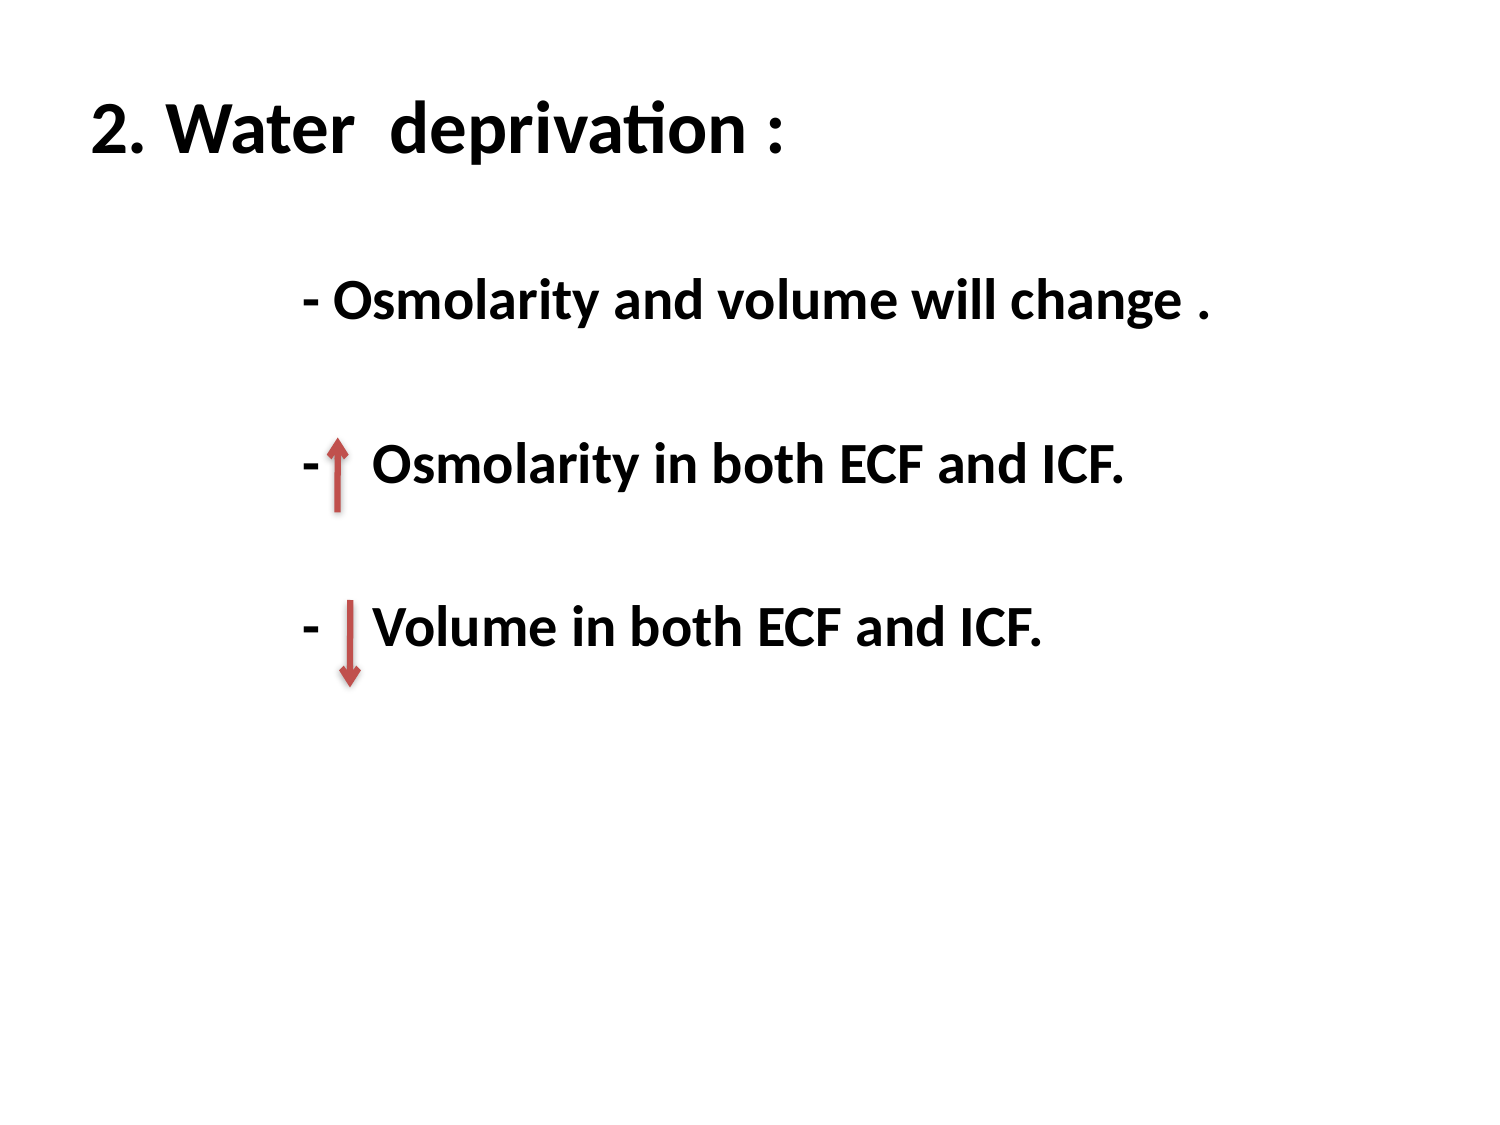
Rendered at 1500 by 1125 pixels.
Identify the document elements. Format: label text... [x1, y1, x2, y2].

list 2. Water deprivation : - Osmolarity and volume will change . - Osmolarity in both ECF and ICF. - Volume in both ECF and ICF. [75, 70, 1425, 1085]
